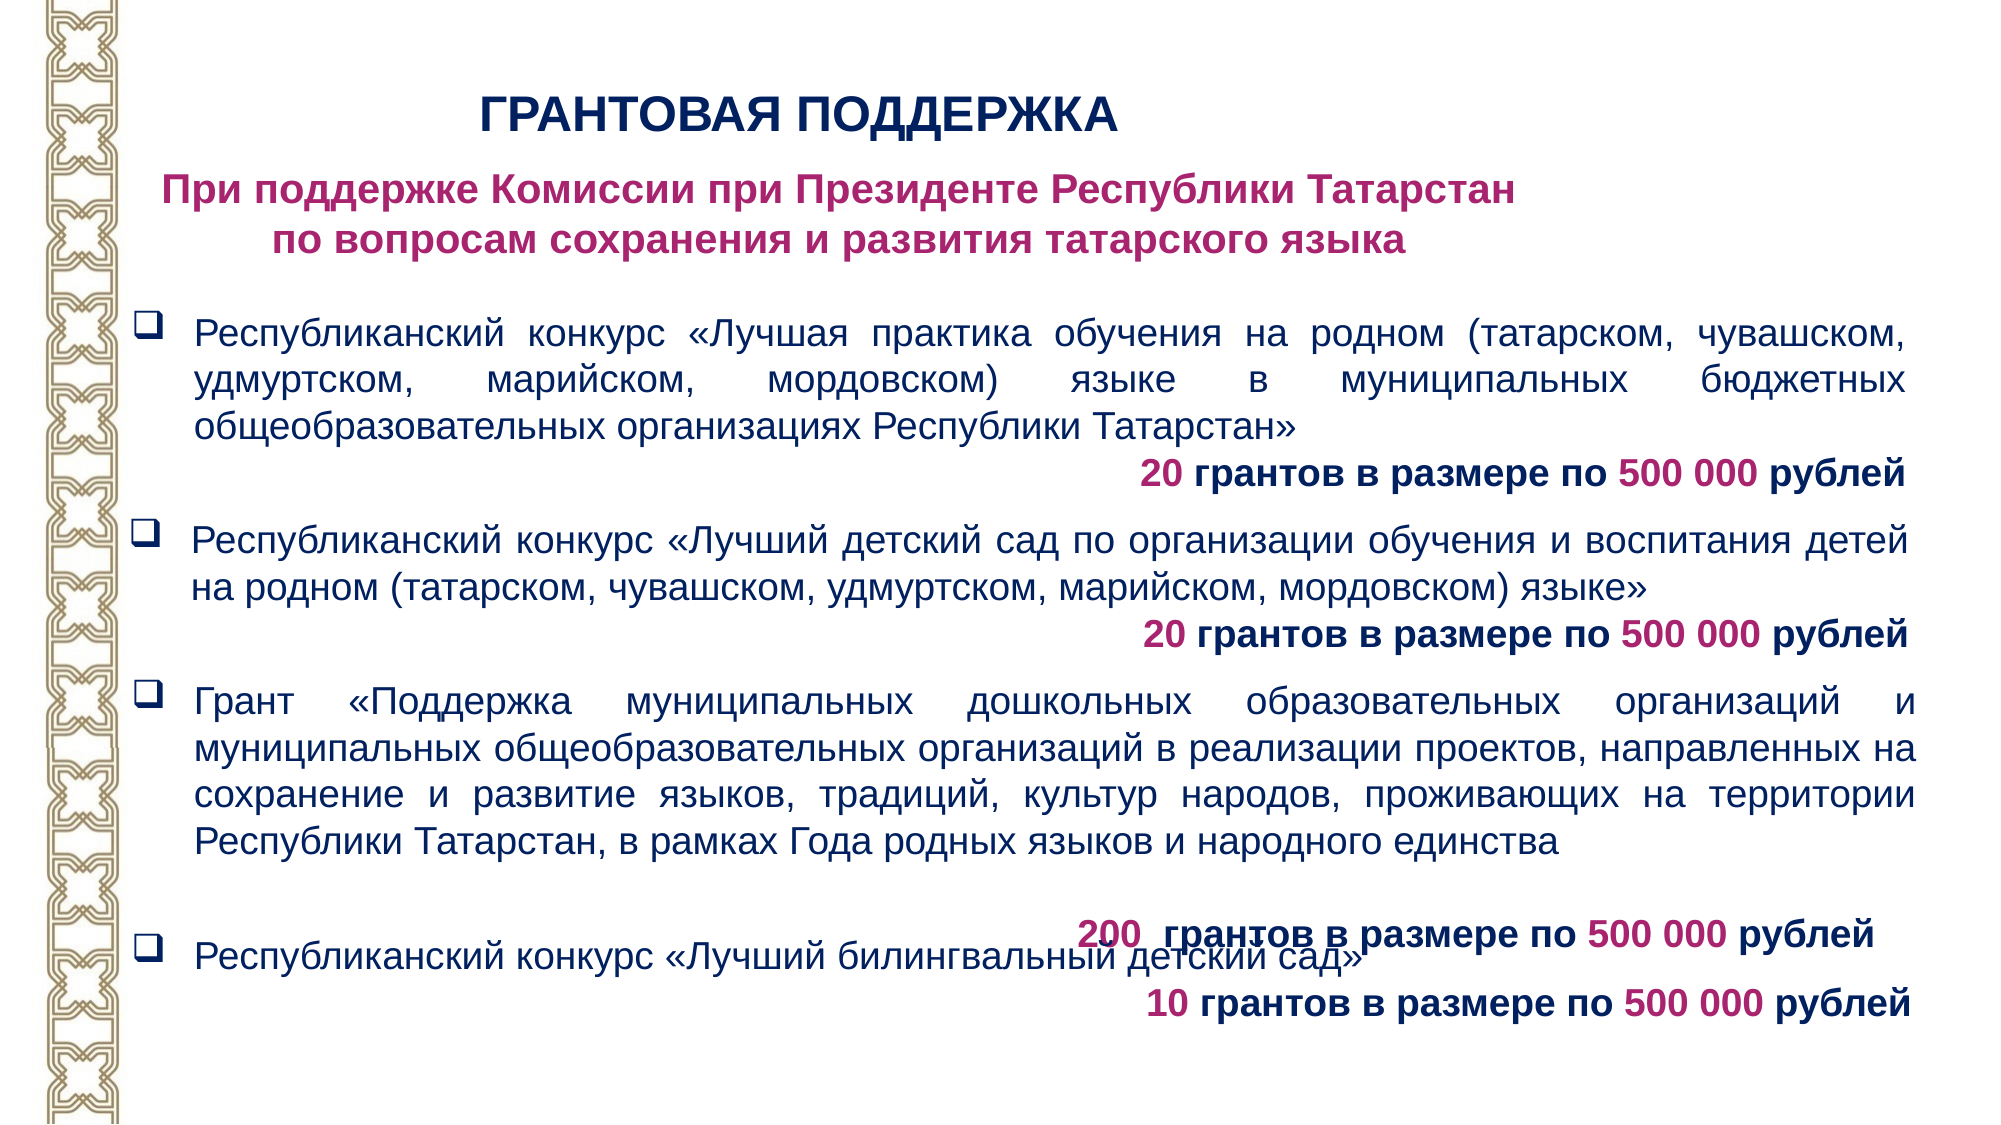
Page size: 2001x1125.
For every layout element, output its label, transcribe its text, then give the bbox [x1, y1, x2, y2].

text_box Грант «Поддержка муниципальных дошкольных образовательных организаций и муниципальных общеобразовательных организаций в реализации проектов, направленных на сохранение и развитие языков, традиций, культур народов, проживающих на территории Республики Татарстан, в рамках Года родных языков и народного единства 200 грантов в размере по 500 000 рублей [116, 668, 1931, 963]
text_box Республиканский конкурс «Лучший детский сад по организации обучения и воспитания детей на родном (татарском, чувашском, удмуртском, марийском, мордовском) языке» 20 грантов в размере по 500 000 рублей [113, 507, 1924, 663]
text_box При поддержке Комиссии при Президенте Республики Татарстан по вопросам сохранения и развития татарского языка [143, 141, 1546, 282]
picture [0, 0, 2001, 1125]
text_box ГРАНТОВАЯ ПОДДЕРЖКА [133, 74, 1480, 149]
text_box Республиканский конкурс «Лучший билингвальный детский сад» 10 грантов в размере по 500 000 рублей [116, 923, 1927, 1032]
text_box Республиканский конкурс «Лучшая практика обучения на родном (татарском, чувашском, удмуртском, марийском, мордовском) языке в муниципальных бюджетных общеобразовательных организациях Республики Татарстан» 20 грантов в размере по 500 000 рублей [116, 299, 1921, 502]
